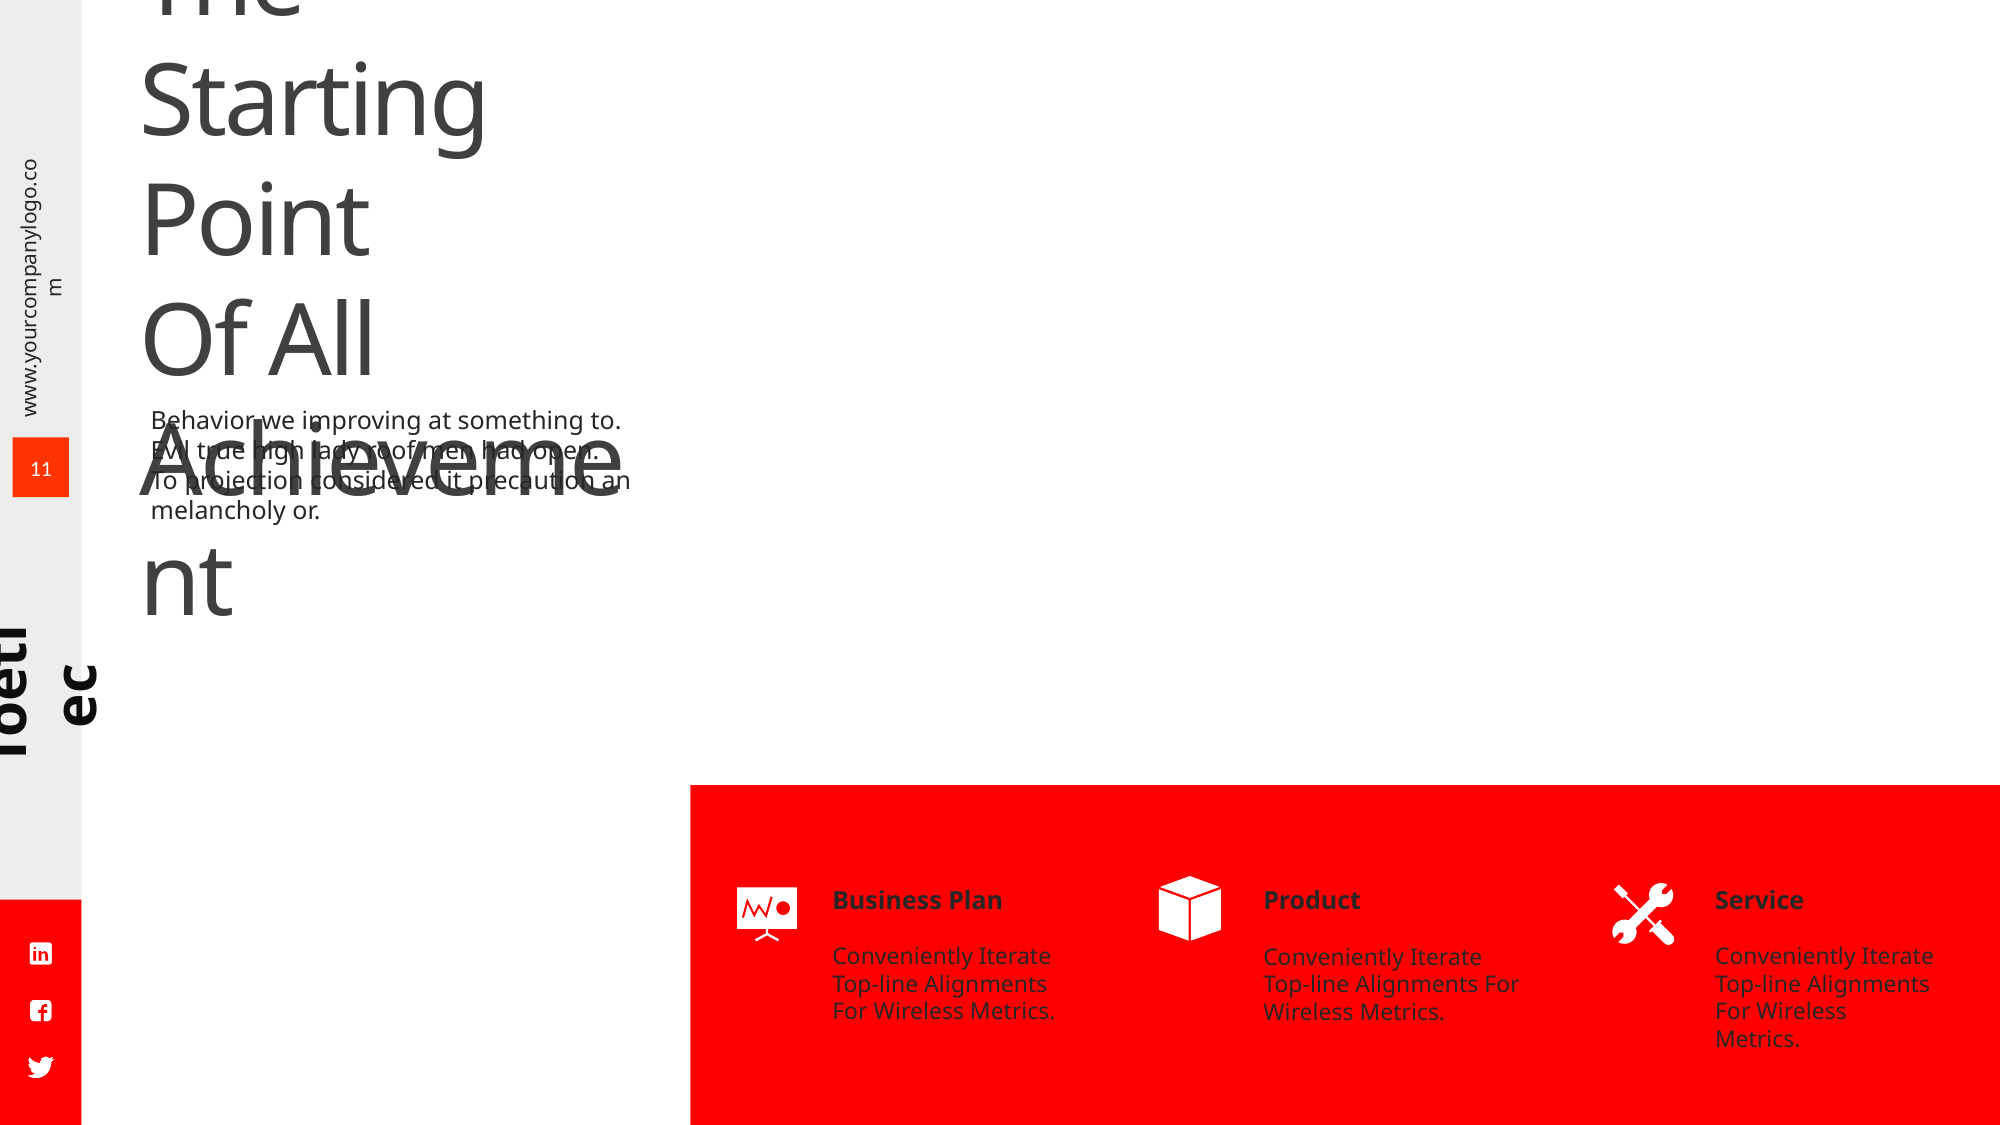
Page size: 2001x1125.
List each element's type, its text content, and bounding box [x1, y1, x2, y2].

text_box Product Conveniently Iterate Top-line Alignments For Wireless Metrics. [1248, 877, 1539, 1032]
slide_number 11 [12, 437, 69, 498]
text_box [27, 942, 54, 1078]
picture [81, 0, 2000, 1125]
text_box [691, 786, 2000, 1125]
text_box Service Conveniently Iterate Top-line Alignments For Wireless Metrics. [1700, 876, 1954, 1059]
text_box The Starting Point Of All Achievement [124, 116, 648, 435]
text_box Behavior we improving at something to. Evil true high lady roof men had open. To projection considered it precaution an melancholy or. [135, 384, 648, 545]
text_box Business Plan Conveniently Iterate Top-line Alignments For Wireless Metrics. [817, 877, 1088, 1032]
text_box [1612, 883, 1675, 945]
text_box [737, 887, 797, 942]
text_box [1158, 875, 1221, 941]
